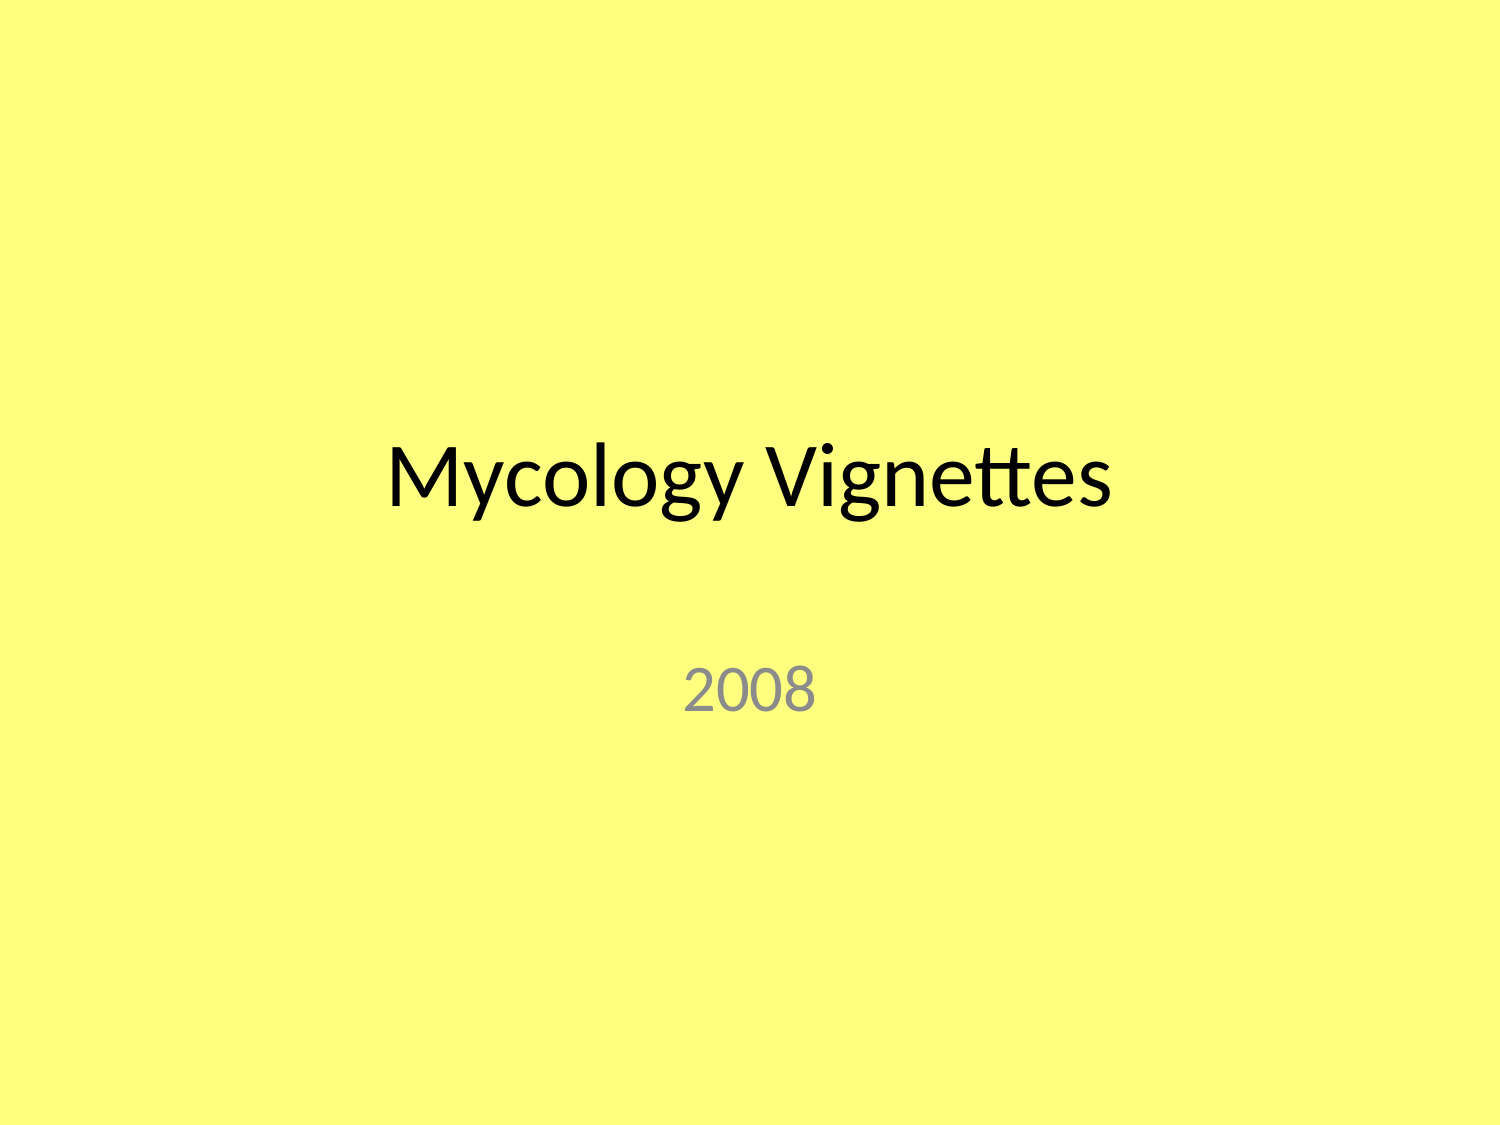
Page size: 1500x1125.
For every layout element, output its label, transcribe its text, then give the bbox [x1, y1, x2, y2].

subtitle 2008 [225, 637, 1275, 925]
title Mycology Vignettes [112, 349, 1388, 591]
